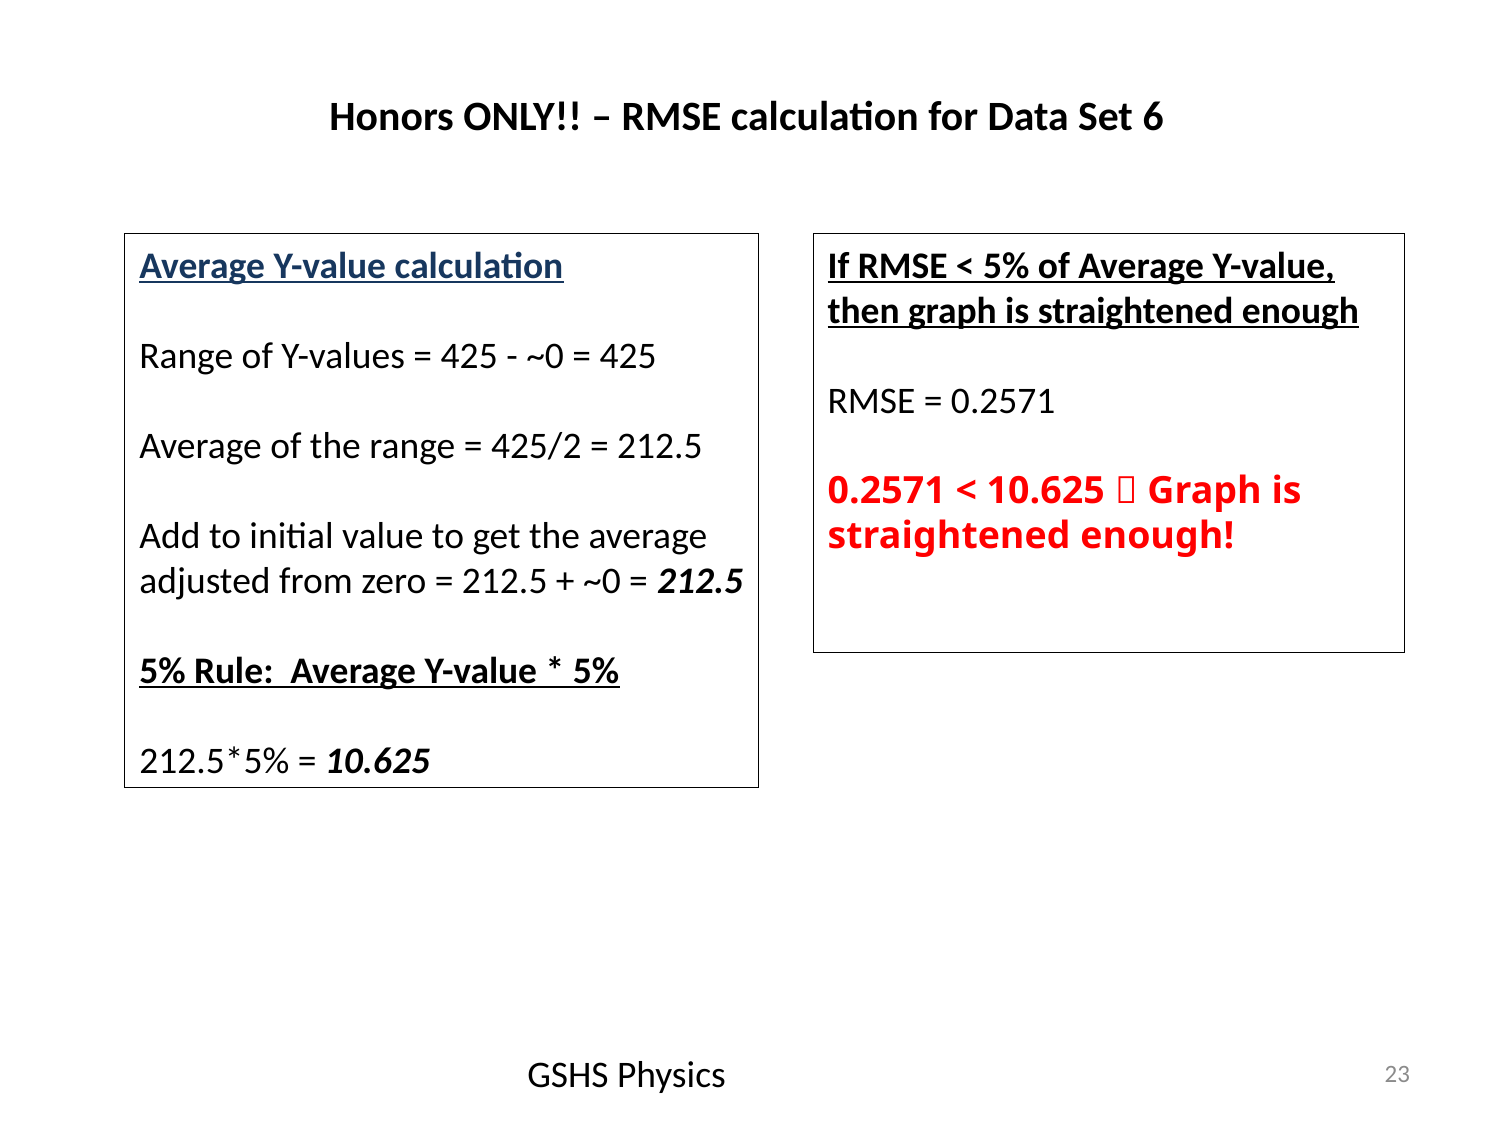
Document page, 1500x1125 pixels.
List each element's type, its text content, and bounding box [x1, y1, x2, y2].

text_box Honors ONLY!! – RMSE calculation for Data Set 6 [314, 81, 1201, 147]
text_box If RMSE < 5% of Average Y-value, then graph is straightened enough RMSE = 0.2571 0.2571 < 10.625  Graph is straightened enough! [813, 233, 1405, 653]
slide_number 23 [1074, 1042, 1425, 1103]
text_box Average Y-value calculation Range of Y-values = 425 - ~0 = 425 Average of the range = 425/2 = 212.5 Add to initial value to get the average adjusted from zero = 212.5 + ~0 = 212.5 5% Rule: Average Y-value * 5% 212.5*5% = 10.625 [124, 233, 759, 788]
footer GSHS Physics [512, 1042, 988, 1103]
